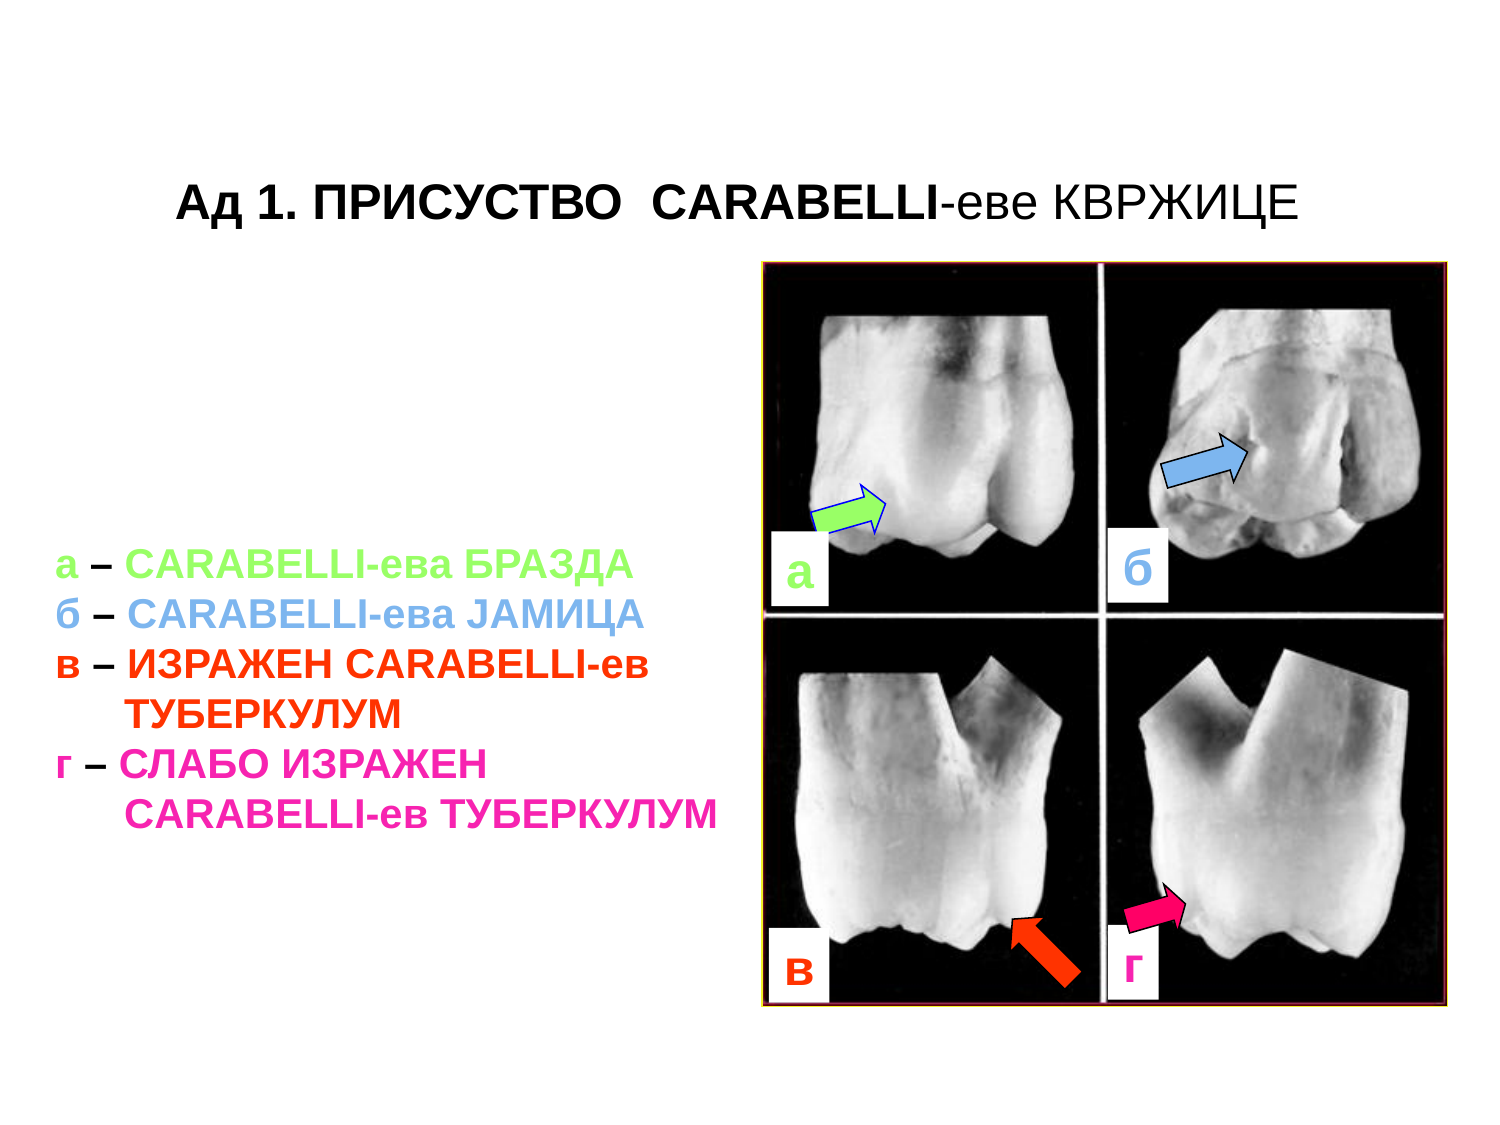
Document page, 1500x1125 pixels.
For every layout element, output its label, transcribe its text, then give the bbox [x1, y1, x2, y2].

text_box Aд 1. ПРИСУСТВО CARABELLI-eвe КВРЖИЦЕ [112, 162, 1363, 238]
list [762, 262, 1447, 1006]
text_box a – CARABELLI-eвa БРАЗДА б – CARABELLI-eвa ЈАМИЦА в – ИЗРАЖЕН CARABELLI-eв ТУБЕРКУЛУМ г – СЛАБО ИЗРАЖЕН CARABELLI-eв ТУБЕРКУЛУМ [40, 529, 734, 845]
